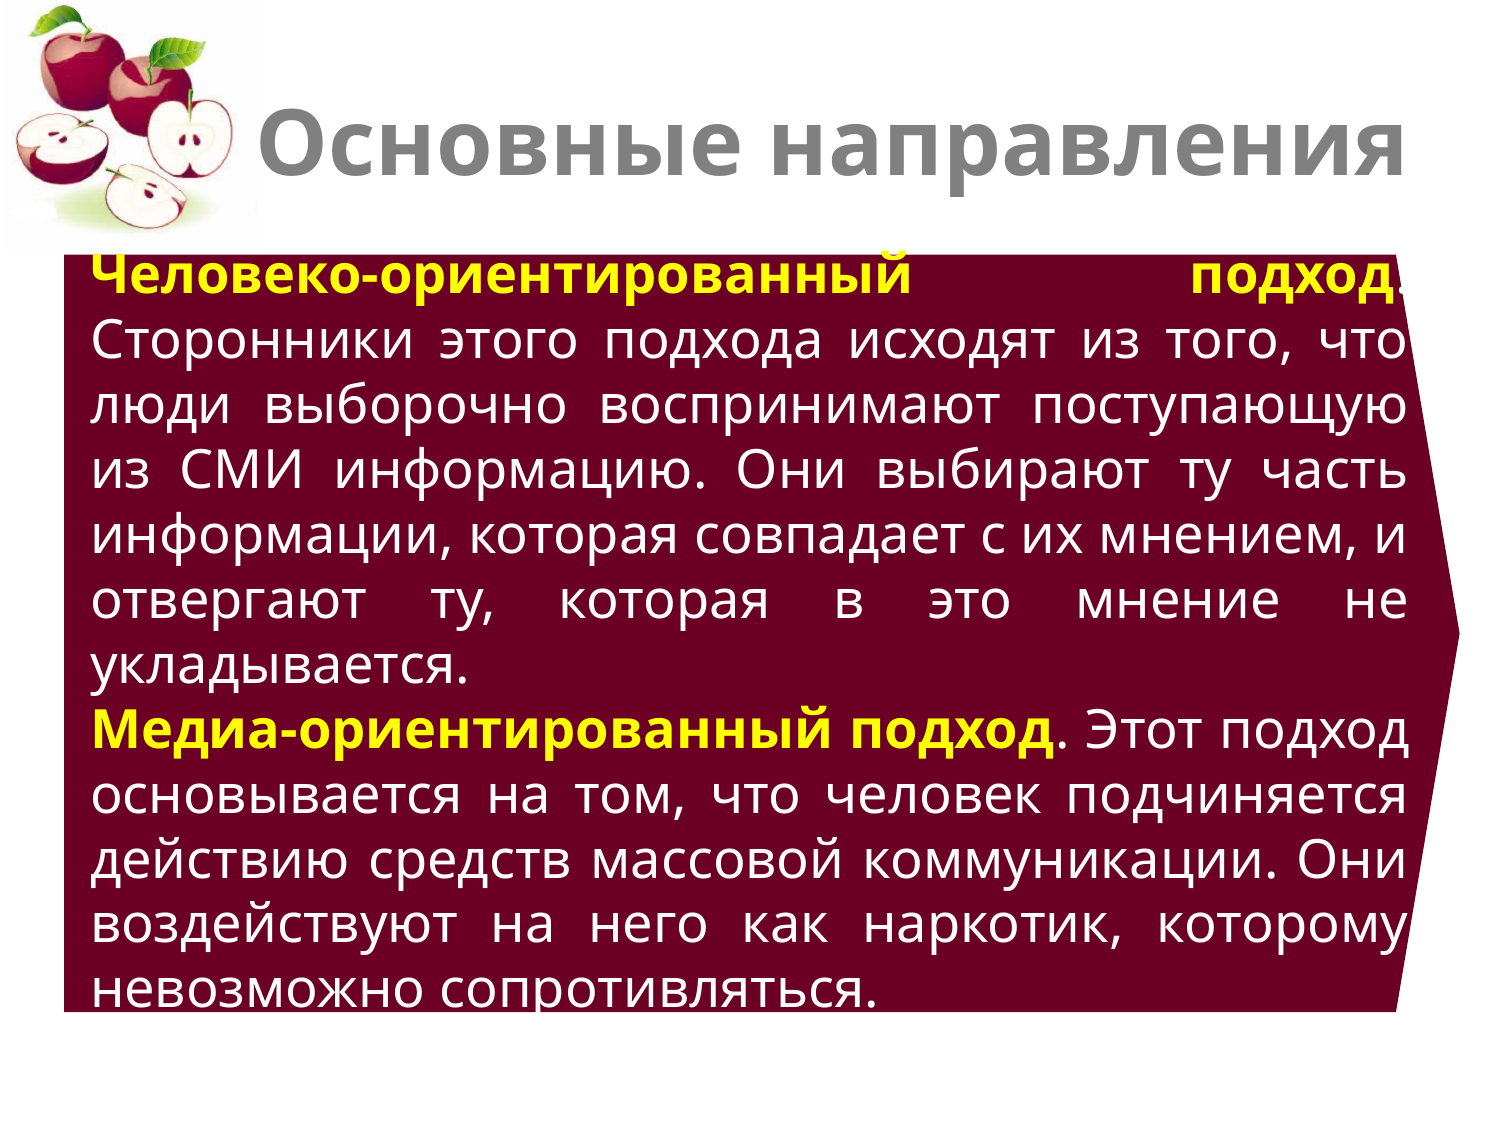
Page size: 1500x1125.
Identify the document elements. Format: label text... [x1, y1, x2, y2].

title Основные направления [75, 45, 1425, 231]
list Человеко-ориентированный подход. Сторонники этого подхода исходят из того, что люди выборочно воспринимают поступающую из СМИ информацию. Они выбирают ту часть информации, которая совпадает с их мнением, и отвергают ту, которая в это мнение не укладывается. Медиа-ориентированный подход. Этот подход основывается на том, что человек подчиняется действию средств массовой коммуникации. Они воздействуют на него как наркотик, которому невозможно сопротивляться. [75, 231, 1425, 1005]
picture [3, 0, 258, 249]
